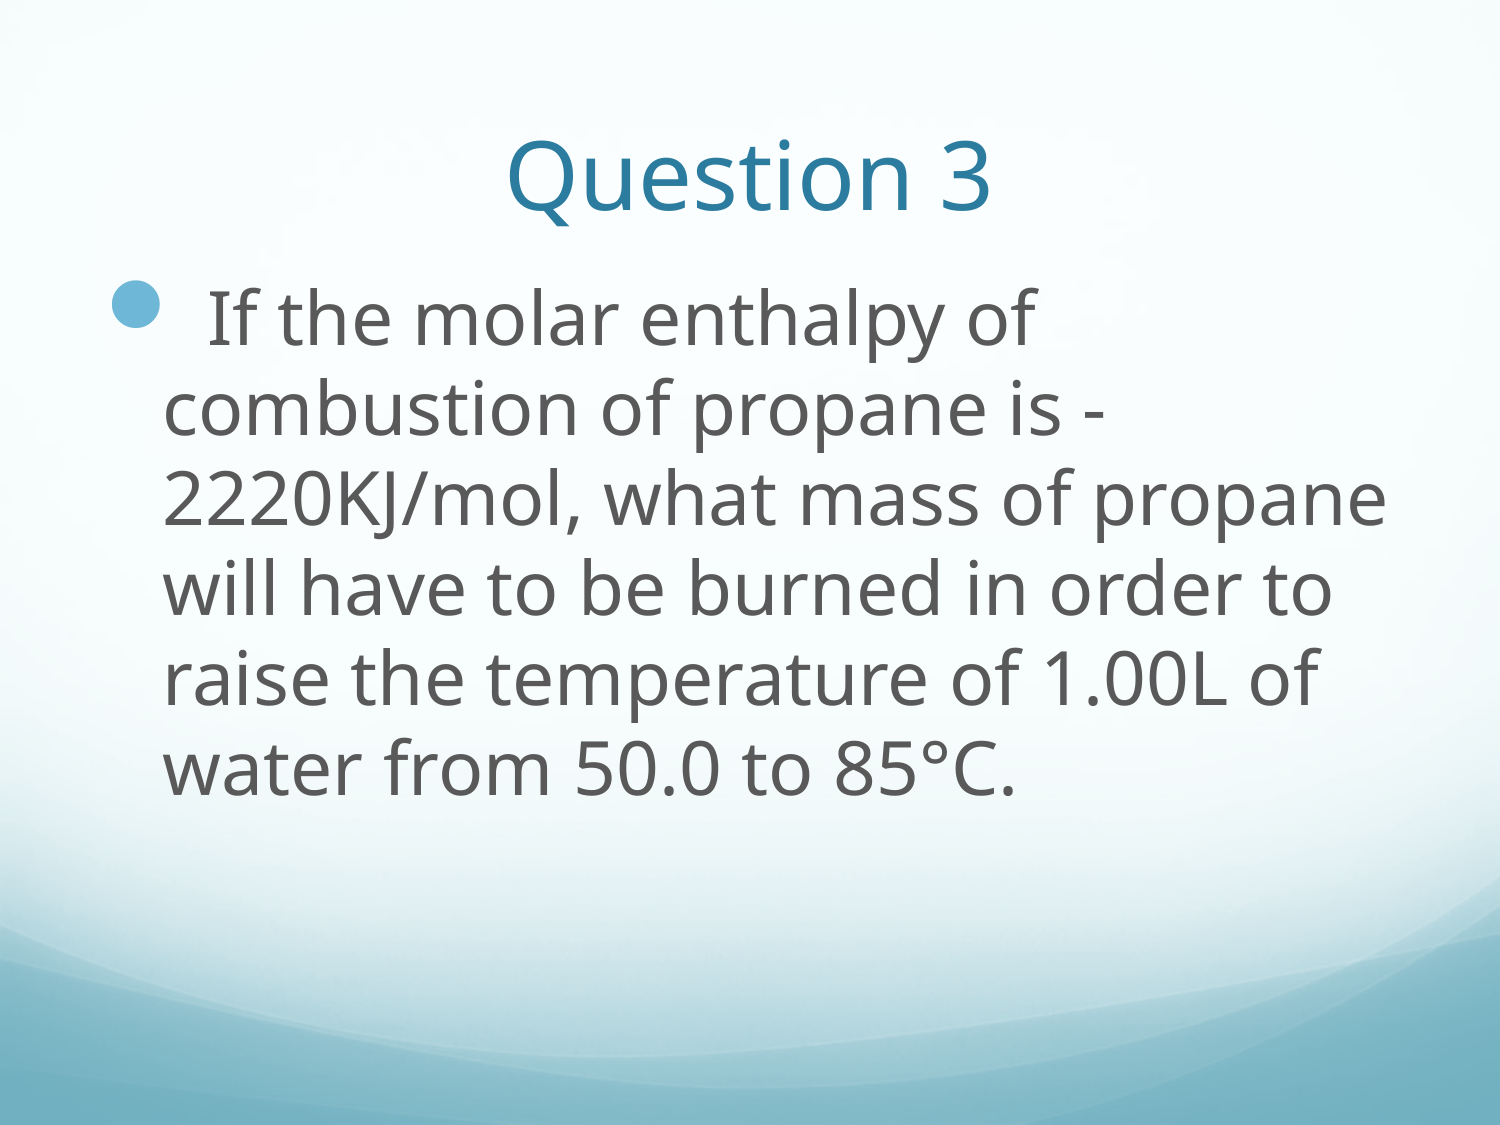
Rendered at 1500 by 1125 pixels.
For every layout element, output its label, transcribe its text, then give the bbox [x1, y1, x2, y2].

list If the molar enthalpy of combustion of propane is -2220KJ/mol, what mass of propane will have to be burned in order to raise the temperature of 1.00L of water from 50.0 to 85°C. [90, 262, 1410, 975]
title Question 3 [90, 17, 1410, 237]
